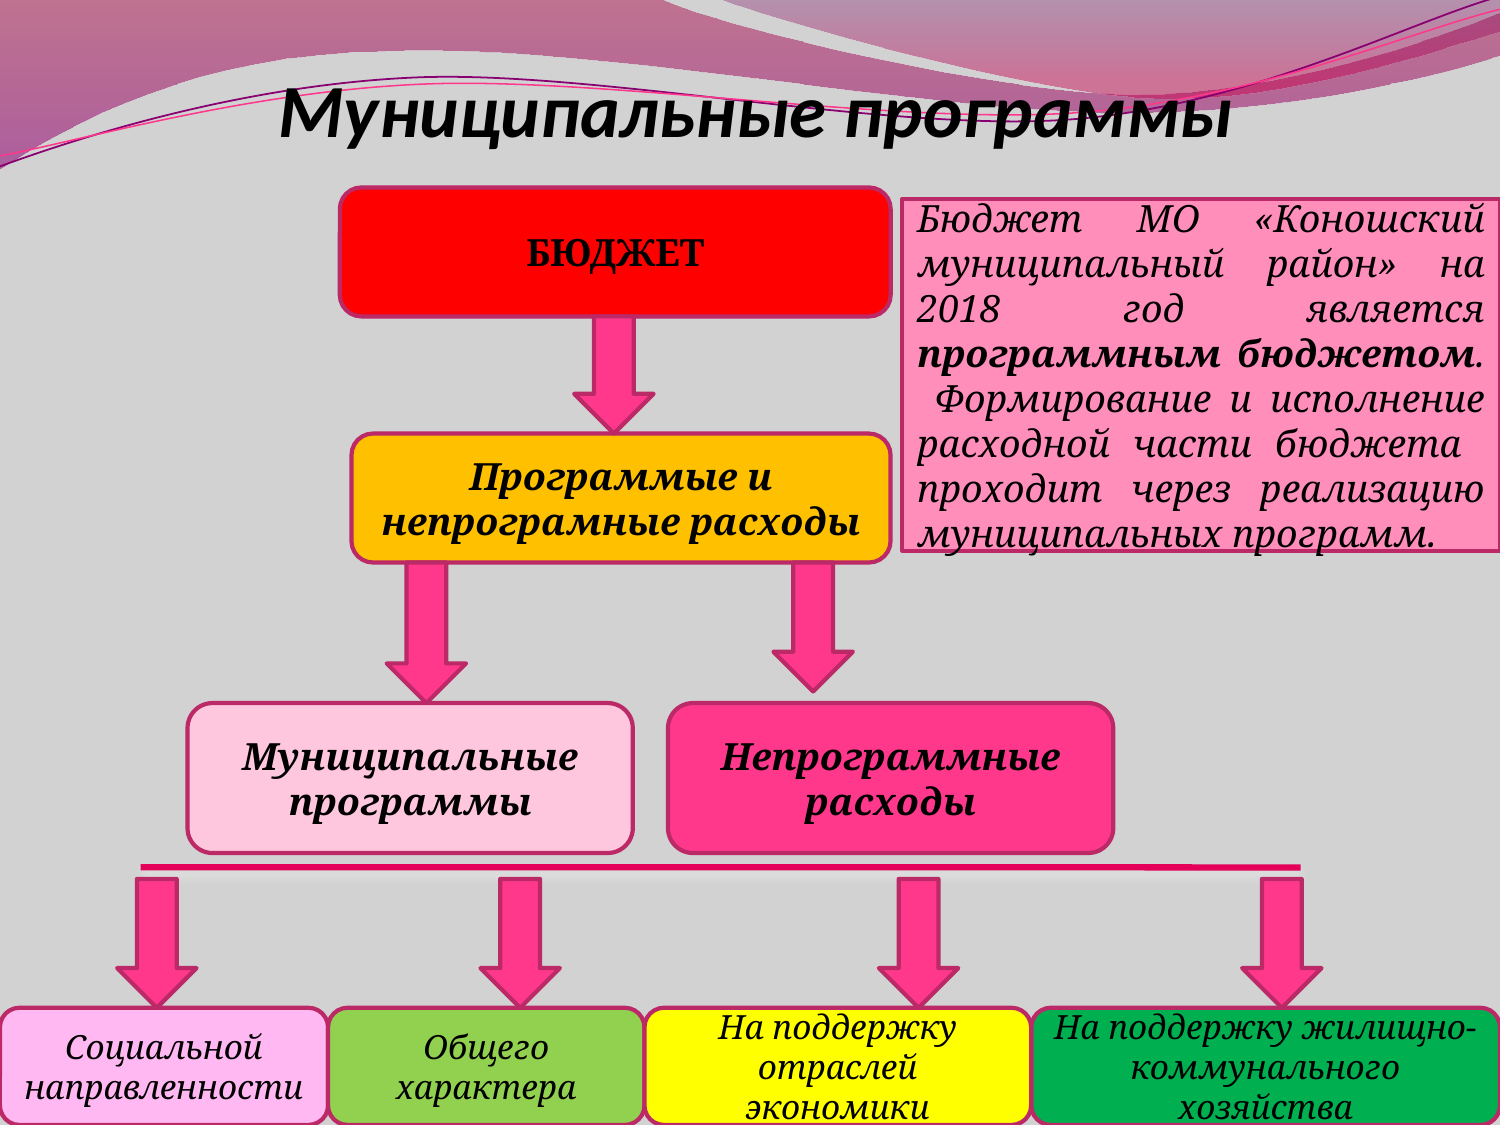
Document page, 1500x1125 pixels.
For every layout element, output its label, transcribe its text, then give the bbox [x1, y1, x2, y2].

text_box Бюджет МО «Коношский муниципальный район» на 2018 год является программным бюджетом. Формирование и исполнение расходной части бюджета проходит через реализацию муниципальных программ. [900, 197, 1500, 553]
text_box [115, 876, 199, 1005]
text_box [478, 877, 562, 1005]
text_box Социальной направленности [0, 1005, 328, 1125]
text_box На поддержку отраслей экономики [642, 1005, 1034, 1125]
text_box [876, 877, 961, 1005]
text_box На поддержку жилищно-коммунального хозяйства [1031, 1005, 1500, 1125]
text_box [572, 314, 656, 436]
text_box Программые и непрограмные расходы [349, 431, 893, 565]
title Муниципальные программы [75, 46, 1438, 153]
text_box [384, 560, 469, 700]
text_box БЮДЖЕТ [337, 185, 893, 319]
text_box Общего характера [325, 1005, 644, 1125]
text_box Муниципальные программы [185, 700, 635, 856]
text_box [1240, 876, 1324, 1005]
text_box Непрограммные расходы [665, 700, 1116, 856]
text_box [771, 560, 855, 694]
